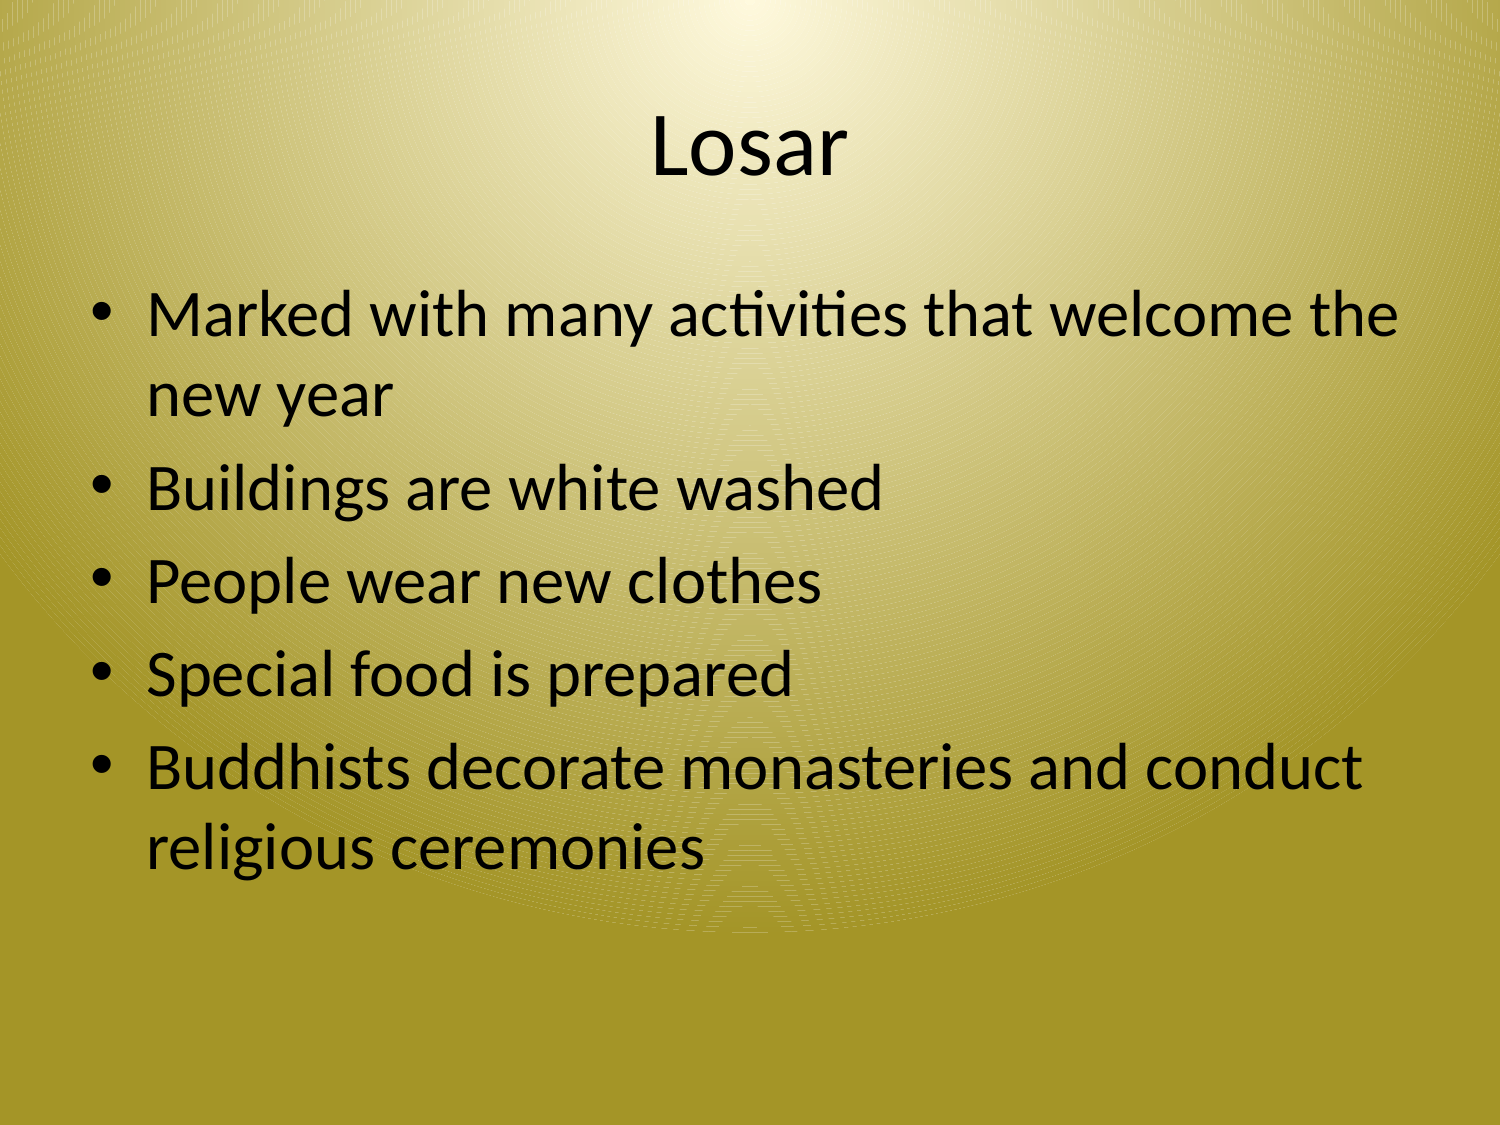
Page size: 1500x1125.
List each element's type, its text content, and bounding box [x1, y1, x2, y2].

title Losar [75, 45, 1425, 233]
list Marked with many activities that welcome the new year Buildings are white washed People wear new clothes Special food is prepared Buddhists decorate monasteries and conduct religious ceremonies [75, 262, 1425, 1005]
